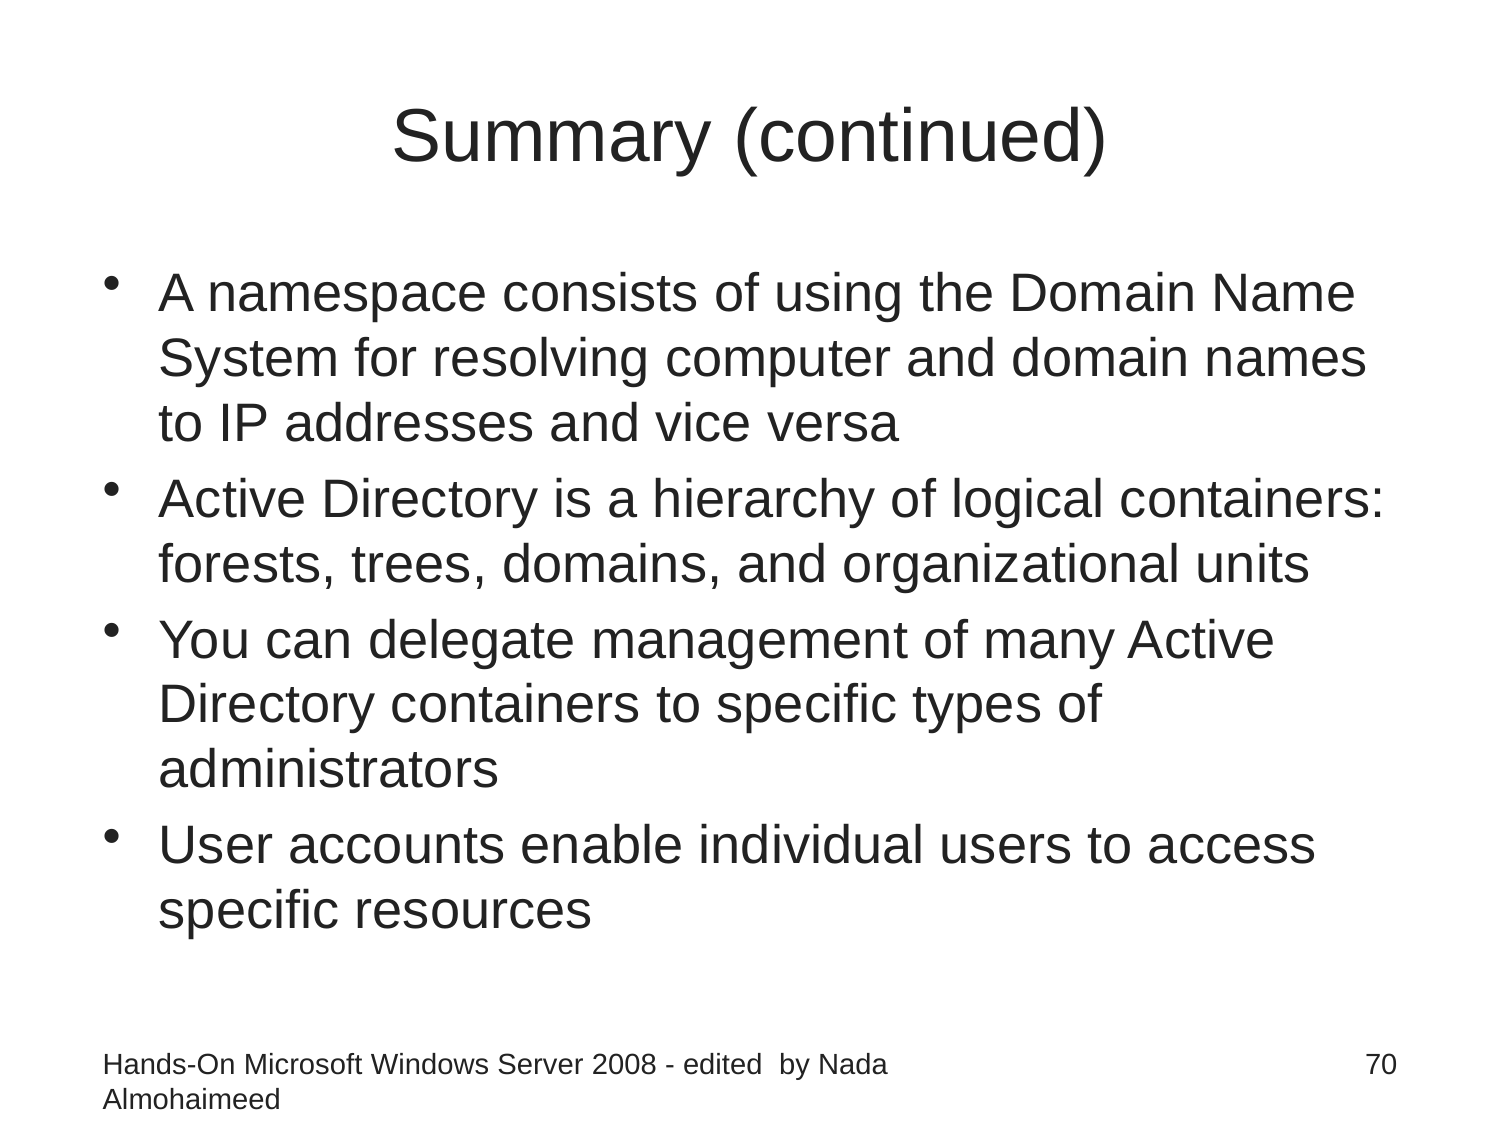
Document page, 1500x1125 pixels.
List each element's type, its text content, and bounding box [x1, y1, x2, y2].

title Summary (continued) [87, 37, 1413, 226]
footer Hands-On Microsoft Windows Server 2008 - edited by Nada Almohaimeed [87, 1037, 1051, 1101]
slide_number 70 [1074, 1037, 1413, 1101]
list A namespace consists of using the Domain Name System for resolving computer and domain names to IP addresses and vice versa Active Directory is a hierarchy of logical containers: forests, trees, domains, and organizational units You can delegate management of many Active Directory containers to specific types of administrators User accounts enable individual users to access specific resources [87, 249, 1413, 1001]
